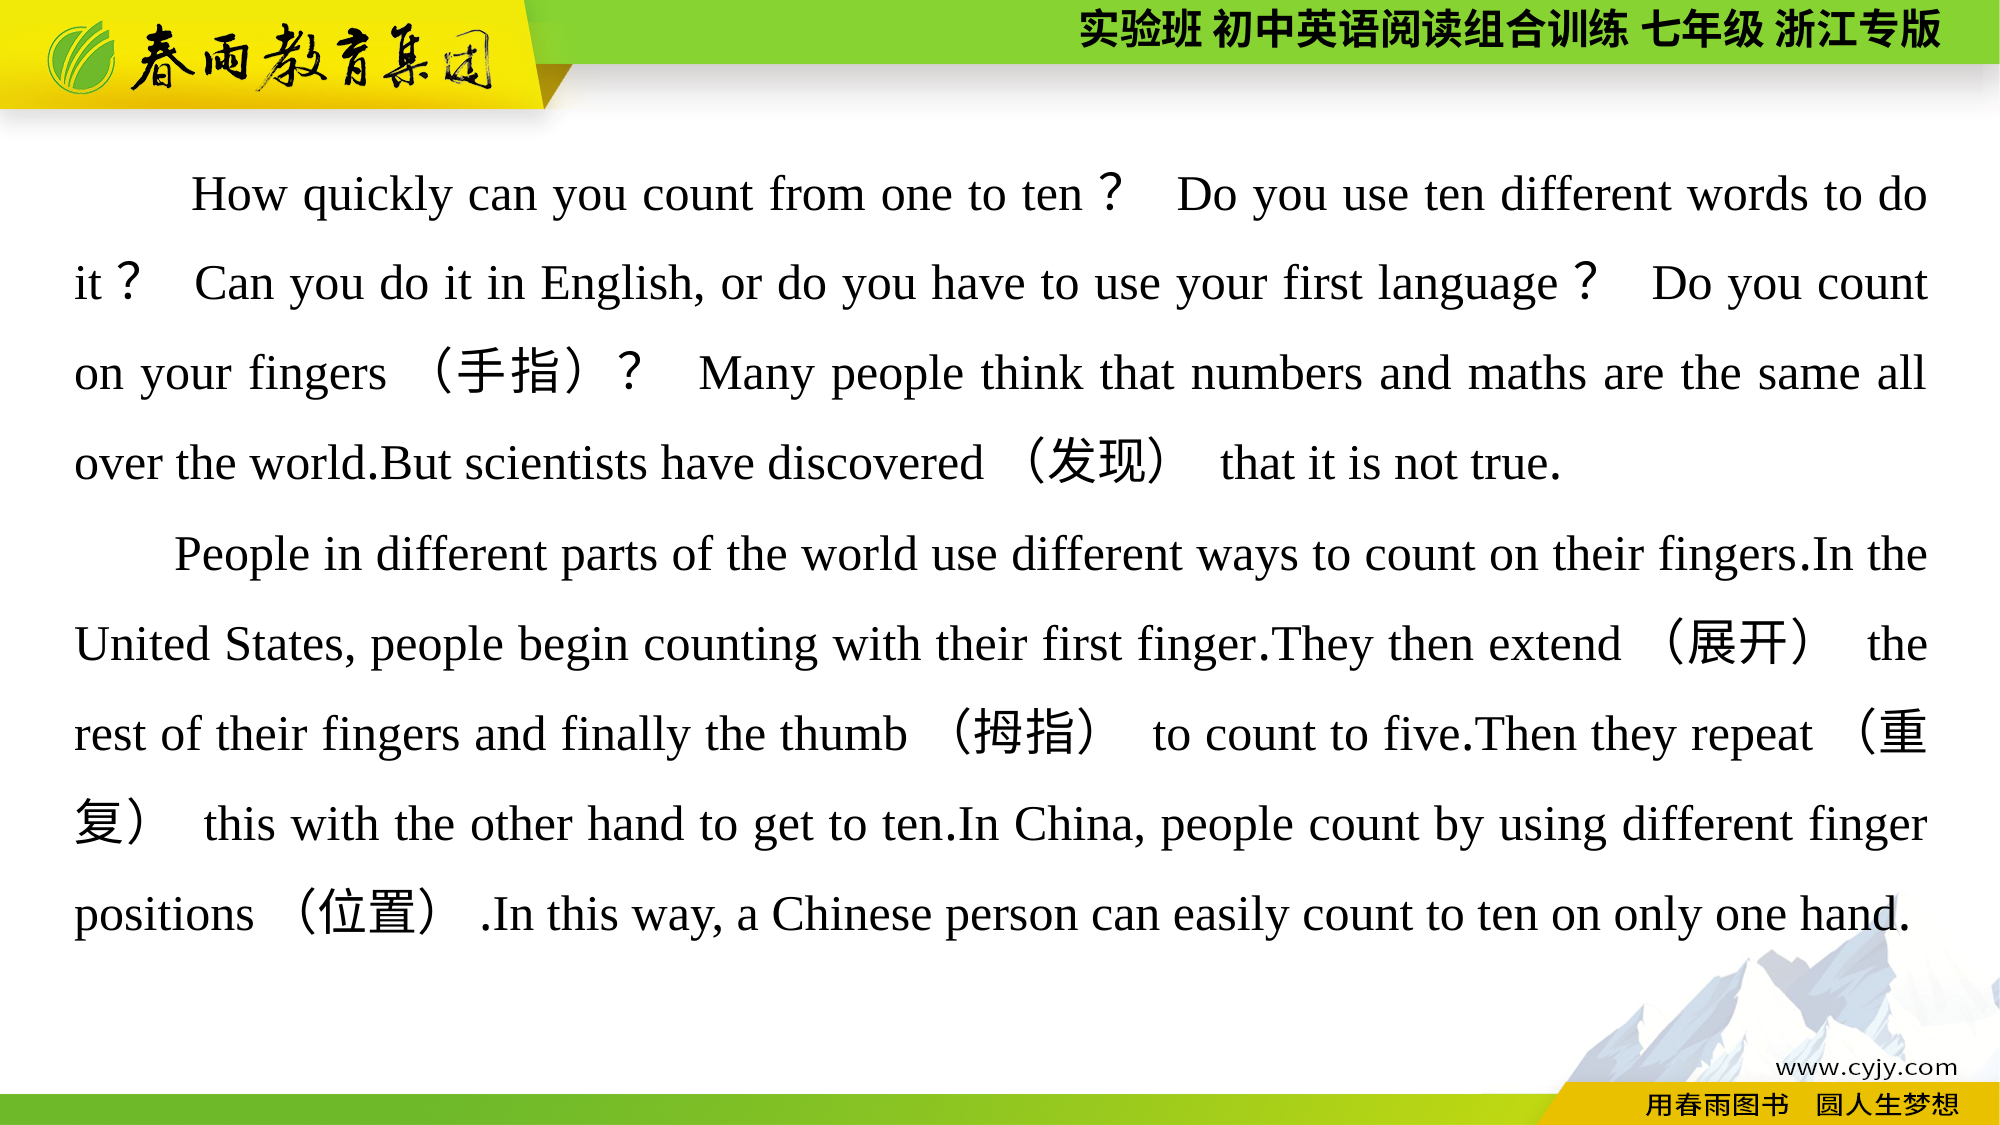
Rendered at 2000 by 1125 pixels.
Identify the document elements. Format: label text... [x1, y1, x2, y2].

picture [0, 0, 2000, 1125]
list How quickly can you count from one to ten？ Do you use ten different words to do it？ Can you do it in English, or do you have to use your first language？ Do you count on your fingers（手指）？ Many people think that numbers and maths are the same all over the world.But scientists have discovered（发现） that it is not true. People in different parts of the world use different ways to count on their fingers.In the United States, people begin counting with their first finger.They then extend（展开） the rest of their fingers and finally the thumb（拇指） to count to five.Then they repeat（重复） this with the other hand to get to ten.In China, people count by using different finger positions（位置）.In this way, a Chinese person can easily count to ten on only one hand. [59, 122, 1944, 944]
